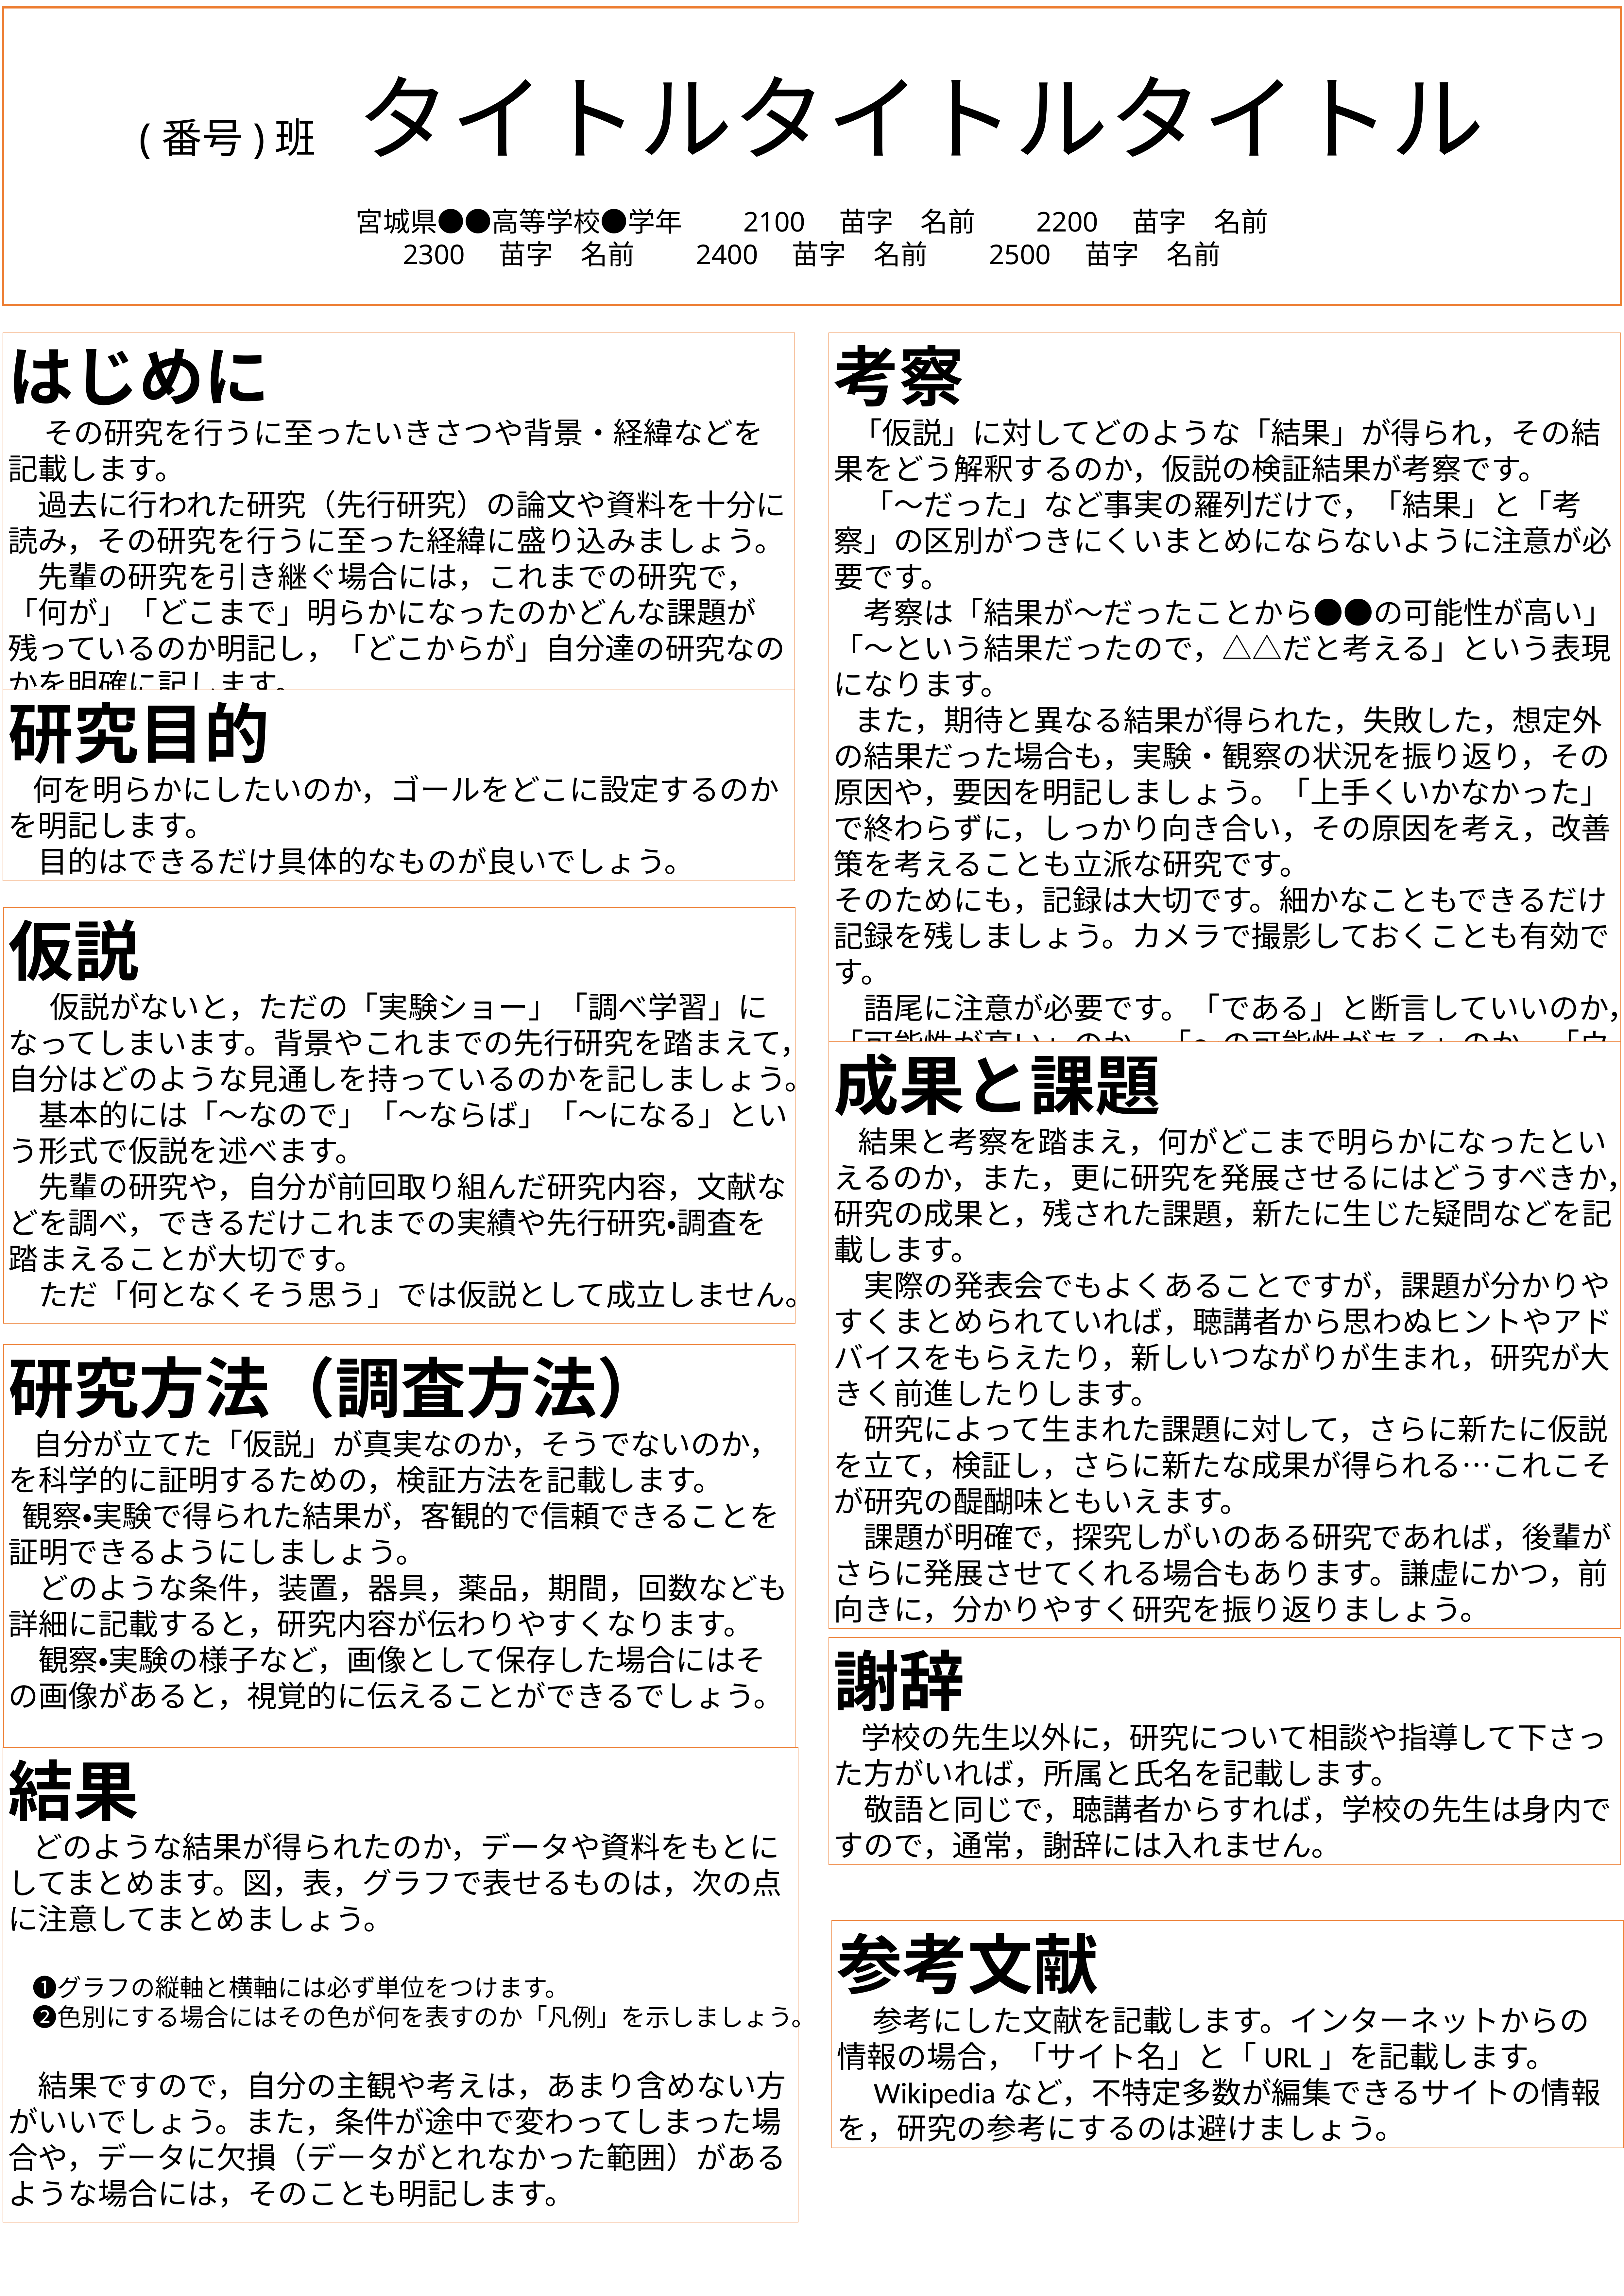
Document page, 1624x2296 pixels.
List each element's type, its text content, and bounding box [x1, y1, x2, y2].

text_box 仮説 仮説がないと，ただの「実験ショー」「調べ学習」になってしまいます。背景やこれまでの先行研究を踏まえて，自分はどのような見通しを持っているのかを記しましょう。 基本的には「～なので」「～ならば」「～になる」という形式で仮説を述べます。 先輩の研究や，自分が前回取り組んだ研究内容，文献などを調べ，できるだけこれまでの実績や先行研究・調査を踏まえることが大切です。 ただ「何となくそう思う」では仮説として成立しません。 [3, 907, 795, 1324]
text_box 謝辞 学校の先生以外に，研究について相談や指導して下さった方がいれば，所属と氏名を記載します。 敬語と同じで，聴講者からすれば，学校の先生は身内ですので，通常，謝辞には入れません。 [829, 1637, 1621, 1865]
text_box 参考文献 参考にした文献を記載します。インターネットからの情報の場合，「サイト名」と「URL」を記載します。 Wikipediaなど，不特定多数が編集できるサイトの情報を，研究の参考にするのは避けましょう。 [831, 1920, 1624, 2148]
text_box はじめに その研究を行うに至ったいきさつや背景・経緯などを記載します。 過去に行われた研究（先行研究）の論文や資料を十分に読み，その研究を行うに至った経緯に盛り込みましょう。 先輩の研究を引き継ぐ場合には，これまでの研究で，「何が」「どこまで」明らかになったのかどんな課題が残っているのか明記し，「どこからが」自分達の研究なのかを明確に記します。 [3, 333, 795, 690]
text_box 結果 どのような結果が得られたのか，データや資料をもとにしてまとめます。図，表，グラフで表せるものは，次の点に注意してまとめましょう。 ➊グラフの縦軸と横軸には必ず単位をつけます。 ❷色別にする場合にはその色が何を表すのか「凡例」を示しましょう。 結果ですので，自分の主観や考えは，あまり含めない方がいいでしょう。また，条件が途中で変わってしまった場合や，データに欠損（データがとれなかった範囲）があるような場合には，そのことも明記します。 [3, 1747, 798, 2222]
text_box 研究方法（調査方法） 自分が立てた「仮説」が真実なのか，そうでないのか，を科学的に証明するための，検証方法を記載します。 観察・実験で得られた結果が，客観的で信頼できることを証明できるようにしましょう。 どのような条件，装置，器具，薬品，期間，回数なども詳細に記載すると，研究内容が伝わりやすくなります。 観察・実験の様子など，画像として保存した場合にはその画像があると，視覚的に伝えることができるでしょう。 [3, 1344, 795, 1747]
text_box 研究目的 何を明らかにしたいのか，ゴールをどこに設定するのかを明記します。 目的はできるだけ具体的なものが良いでしょう。 [3, 690, 795, 881]
text_box 成果と課題 結果と考察を踏まえ，何がどこまで明らかになったといえるのか，また，更に研究を発展させるにはどうすべきか，研究の成果と，残された課題，新たに生じた疑問などを記載します。 実際の発表会でもよくあることですが，課題が分かりやすくまとめられていれば，聴講者から思わぬヒントやアドバイスをもらえたり，新しいつながりが生まれ，研究が大きく前進したりします。 研究によって生まれた課題に対して，さらに新たに仮説を立て，検証し，さらに新たな成果が得られる…これこそが研究の醍醐味ともいえます。 課題が明確で，探究しがいのある研究であれば，後輩がさらに発展させてくれる場合もあります。謙虚にかつ，前向きに，分かりやすく研究を振り返りましょう。 [829, 1041, 1621, 1629]
text_box 考察 「仮説」に対してどのような「結果」が得られ，その結果をどう解釈するのか，仮説の検証結果が考察です。 「～だった」など事実の羅列だけで，「結果」と「考察」の区別がつきにくいまとめにならないように注意が必要です。 考察は「結果が～だったことから●●の可能性が高い」「～という結果だったので，△△だと考える」という表現になります。 また，期待と異なる結果が得られた，失敗した，想定外の結果だった場合も，実験・観察の状況を振り返り，その原因や，要因を明記しましょう。「上手くいかなかった」で終わらずに，しっかり向き合い，その原因を考え，改善策を考えることも立派な研究です。 そのためにも，記録は大切です。細かなこともできるだけ記録を残しましょう。カメラで撮影しておくことも有効です。 語尾に注意が必要です。「である」と断言していいのか，「可能性が高い」のか，「～の可能性がある」のか，「ウソ」にならないよう，分からないことは分からないと，明言しましょう。 [829, 333, 1621, 1041]
text_box (番号)班 タイトルタイトルタイトル 宮城県●●高等学校●学年 2100 苗字 名前 2200 苗字 名前 2300 苗字 名前 2400 苗字 名前 2500 苗字 名前 [3, 7, 1621, 305]
